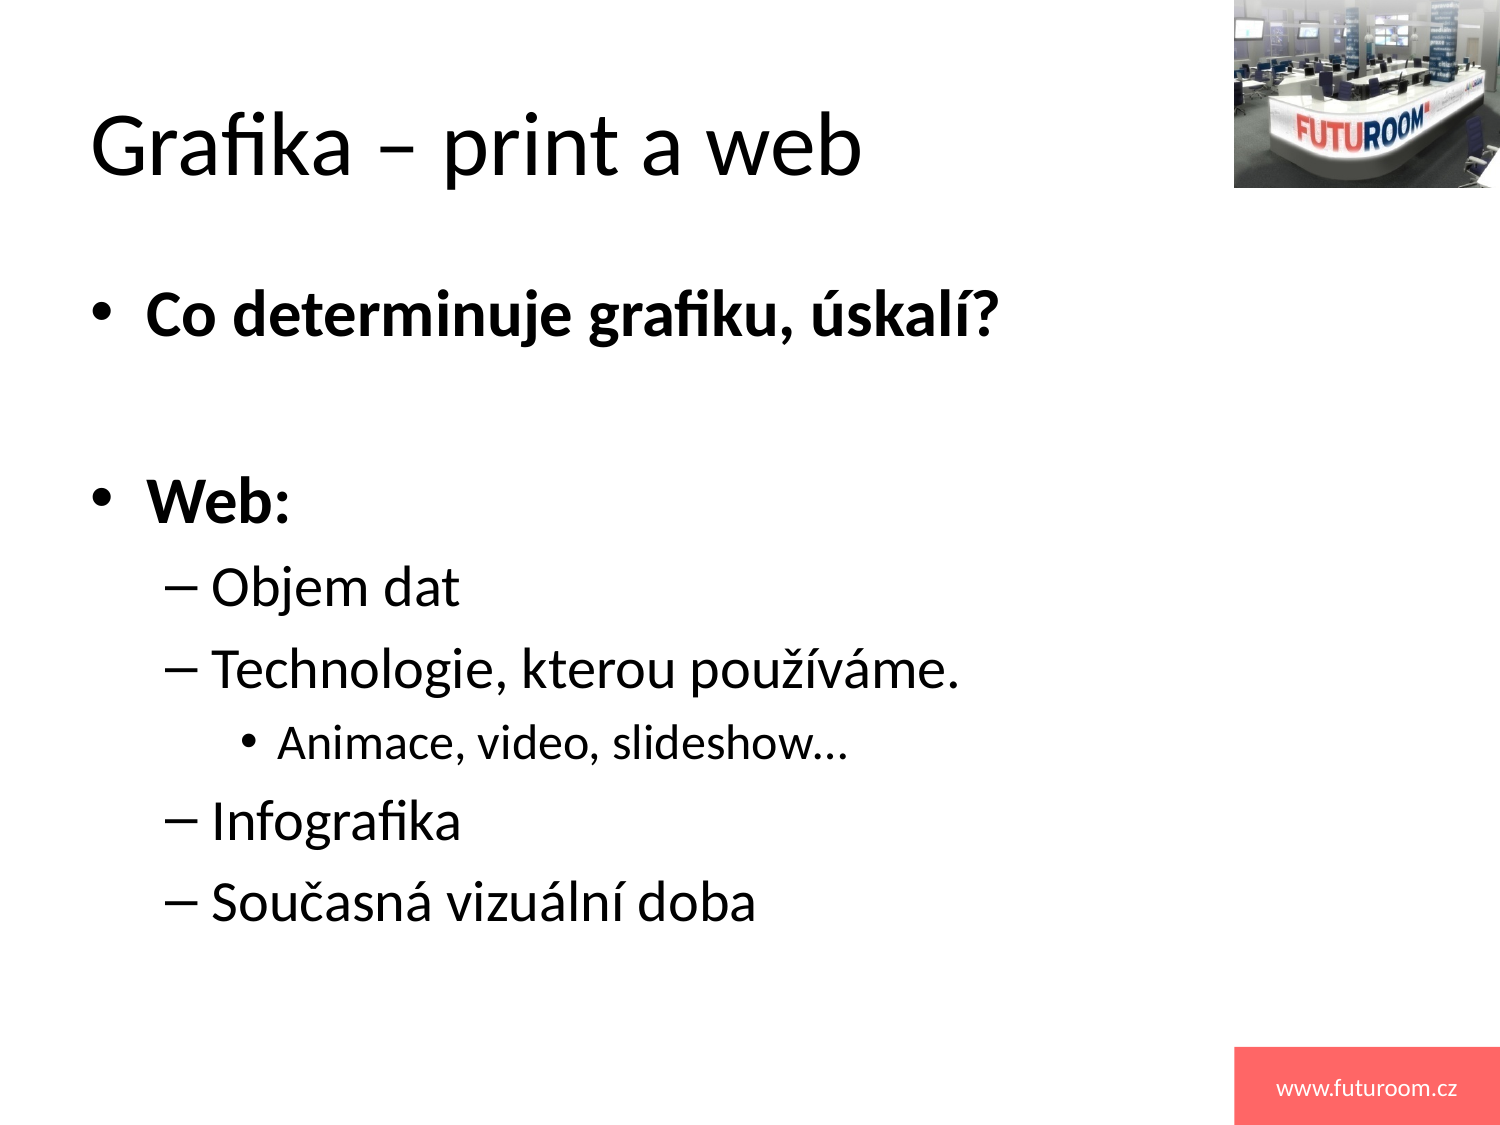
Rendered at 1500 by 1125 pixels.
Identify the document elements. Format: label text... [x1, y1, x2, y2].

title Grafika – print a web [75, 45, 1425, 233]
text_box www.futuroom.cz [1232, 1045, 1500, 1125]
picture [1234, 0, 1500, 188]
list Co determinuje grafiku, úskalí? Web: Objem dat Technologie, kterou používáme. Animace, video, slideshow… Infografika Současná vizuální doba [75, 262, 1425, 1005]
